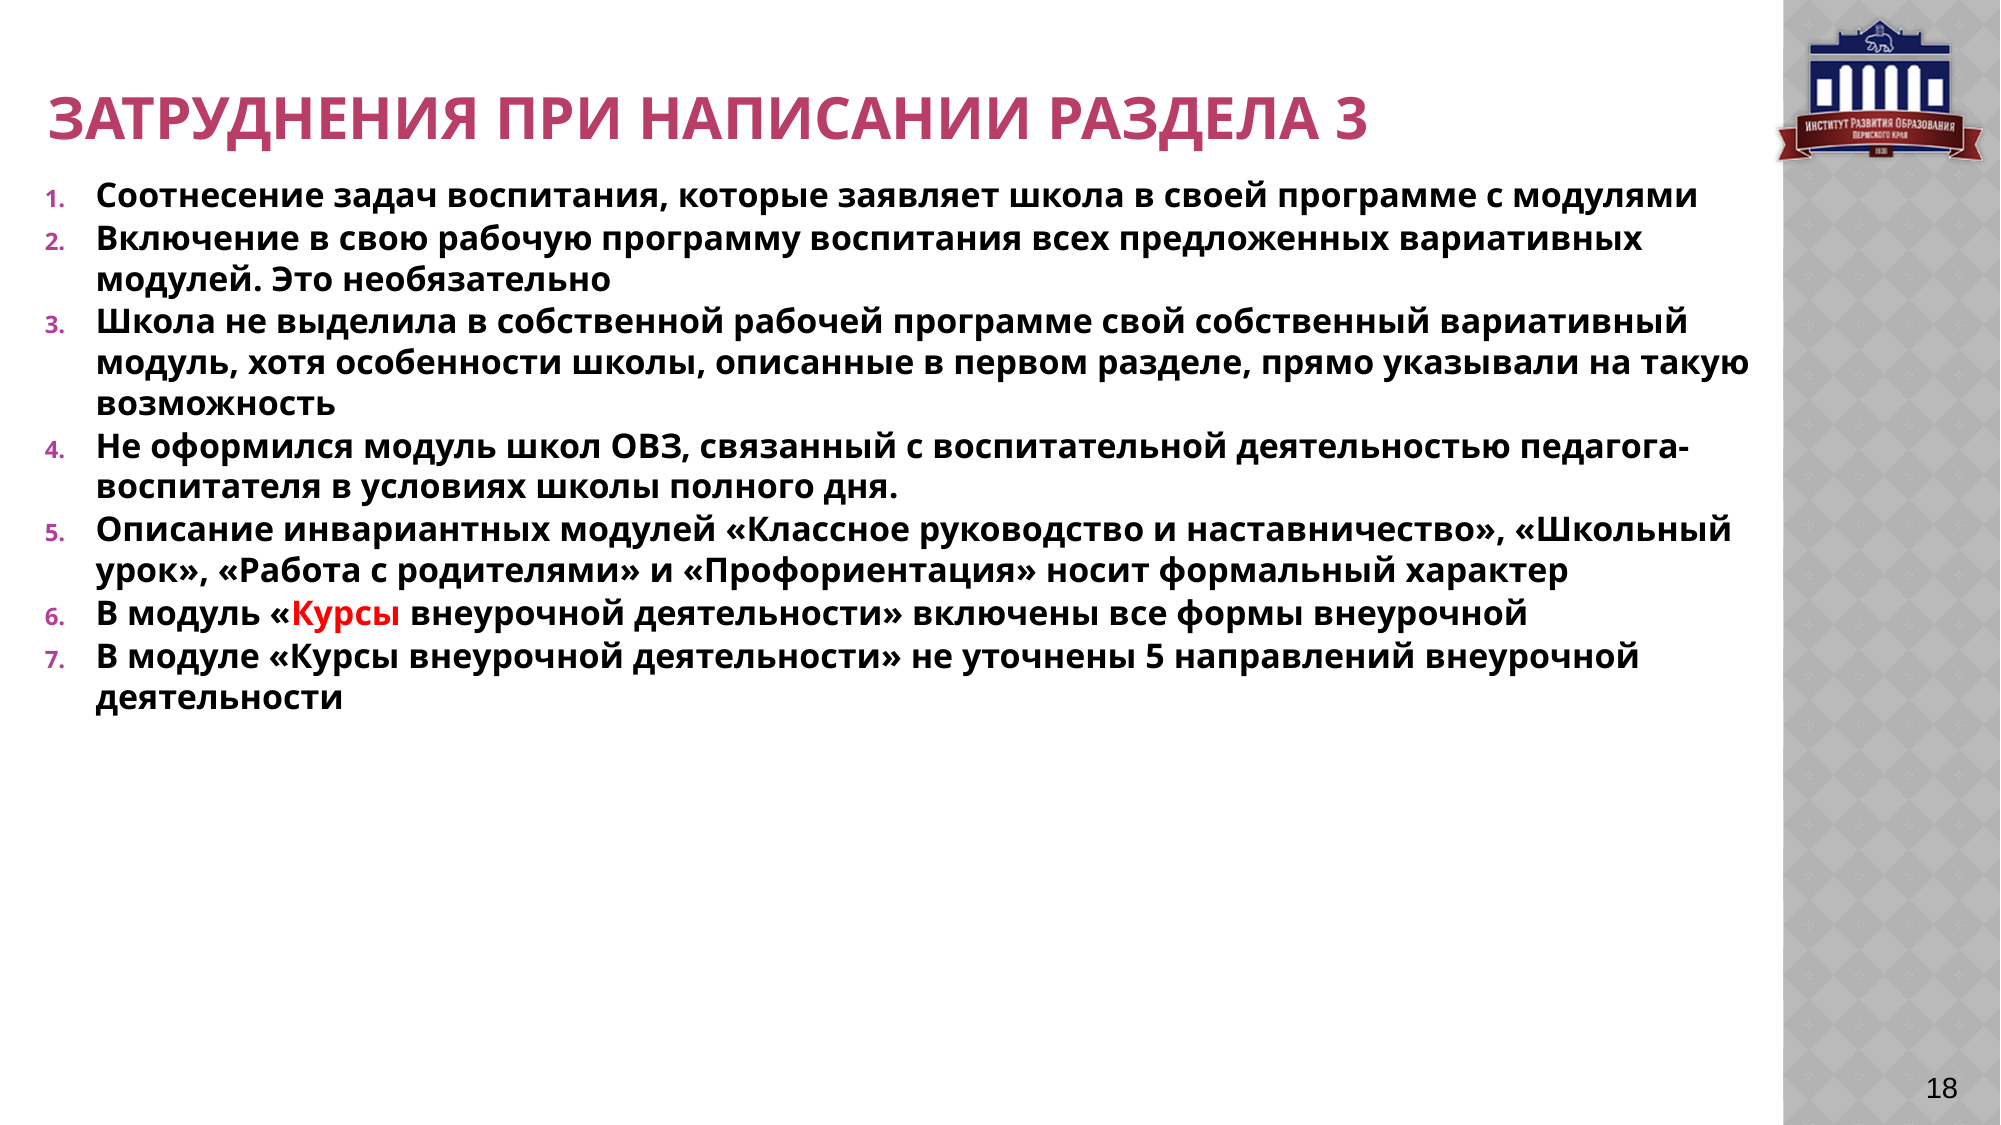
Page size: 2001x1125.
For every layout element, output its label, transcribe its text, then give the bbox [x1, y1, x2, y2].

list Соотнесение задач воспитания, которые заявляет школа в своей программе с модулями Включение в свою рабочую программу воспитания всех предложенных вариативных модулей. Это необязательно Школа не выделила в собственной рабочей программе свой собственный вариативный модуль, хотя особенности школы, описанные в первом разделе, прямо указывали на такую возможность Не оформился модуль школ ОВЗ, связанный с воспитательной деятельностью педагога-воспитателя в условиях школы полного дня. Описание инвариантных модулей «Классное руководство и наставничество», «Школьный урок», «Работа с родителями» и «Профориентация» носит формальный характер В модуль «Курсы внеурочной деятельности» включены все формы внеурочной В модуле «Курсы внеурочной деятельности» не уточнены 5 направлений внеурочной деятельности [30, 166, 1807, 1062]
title Затруднения при написании раздела 3 [40, 52, 1684, 152]
picture [1771, 12, 1988, 168]
